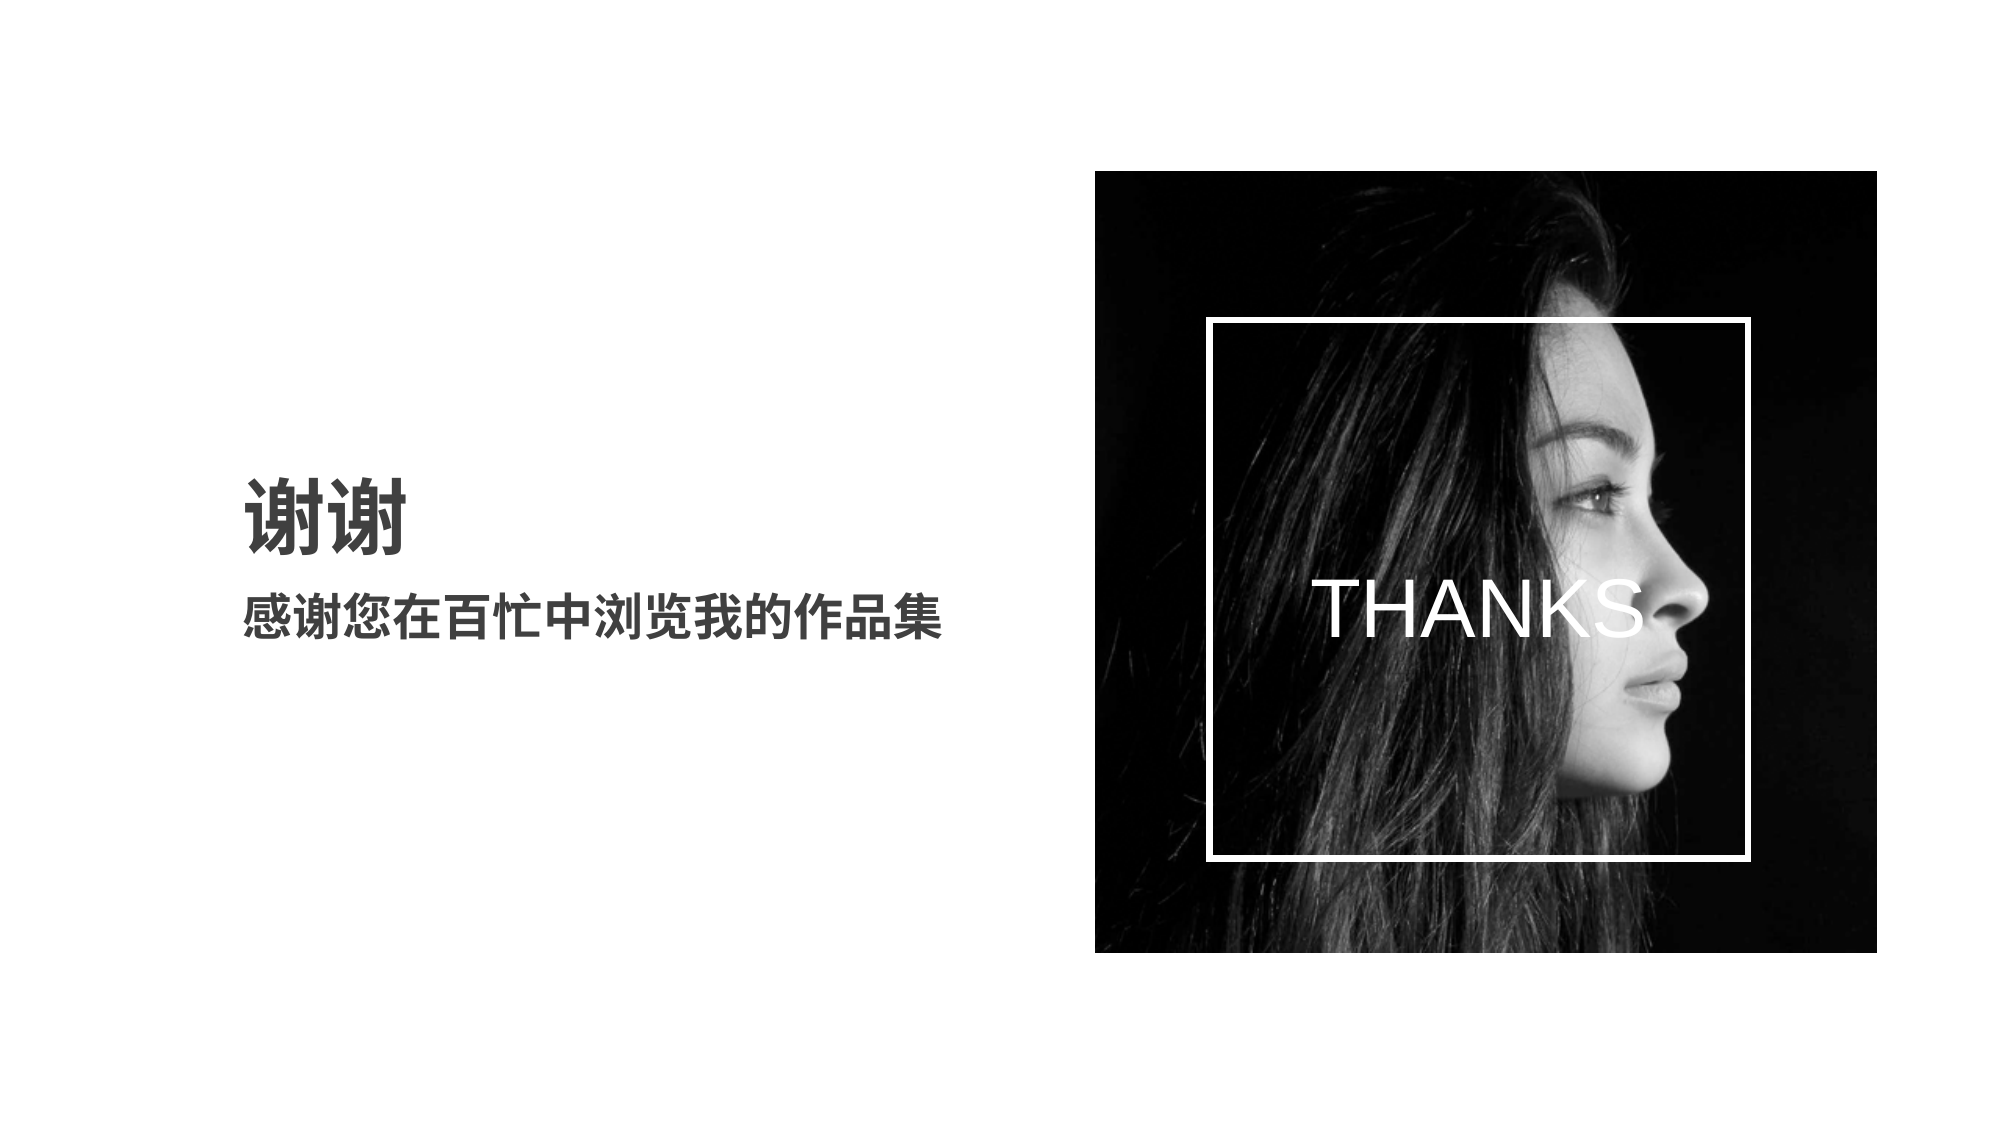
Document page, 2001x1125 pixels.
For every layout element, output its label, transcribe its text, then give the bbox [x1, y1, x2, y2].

picture [1095, 171, 1877, 954]
subtitle 感谢您在百忙中浏览我的作品集 [243, 293, 999, 946]
